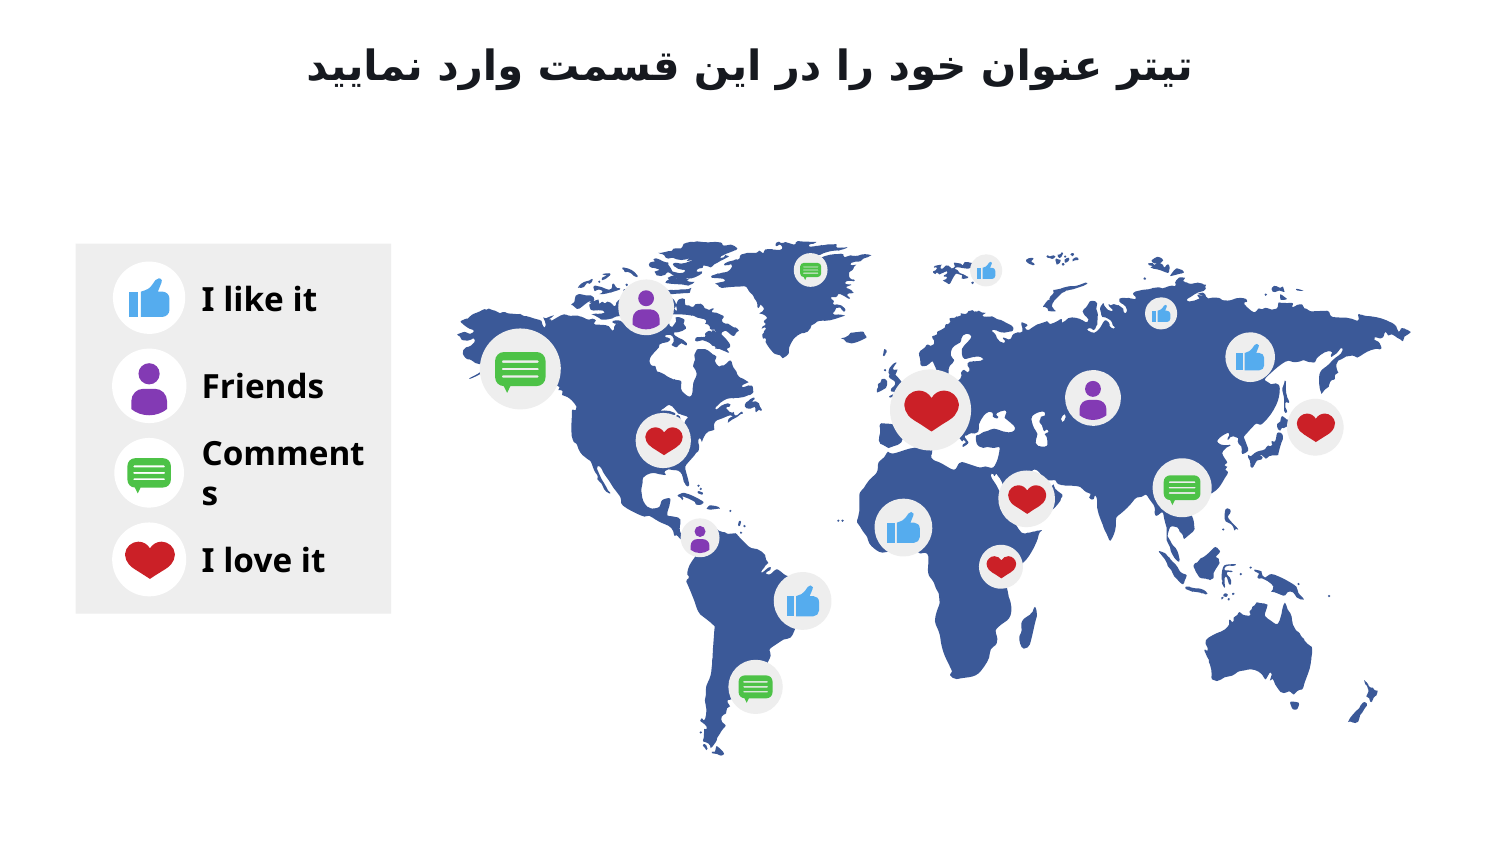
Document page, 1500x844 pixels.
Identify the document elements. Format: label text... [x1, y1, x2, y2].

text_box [728, 659, 783, 715]
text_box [793, 252, 828, 288]
text_box Comments [186, 434, 386, 510]
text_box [770, 571, 835, 631]
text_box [456, 240, 1412, 756]
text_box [1152, 458, 1212, 518]
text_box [111, 348, 187, 424]
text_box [476, 328, 565, 410]
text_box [1286, 398, 1344, 456]
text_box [680, 518, 720, 558]
text_box تیتر عنوان خود را در این قسمت وارد نمایید [0, 6, 1500, 96]
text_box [889, 369, 972, 451]
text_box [968, 254, 1005, 287]
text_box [1064, 369, 1122, 427]
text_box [635, 412, 692, 469]
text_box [111, 522, 187, 597]
text_box I love it [186, 521, 357, 598]
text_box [111, 437, 187, 508]
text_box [871, 498, 936, 557]
text_box Friends [186, 347, 357, 423]
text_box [109, 261, 190, 335]
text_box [1143, 297, 1180, 330]
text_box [1222, 332, 1278, 383]
text_box I like it [187, 259, 357, 336]
text_box [75, 243, 392, 614]
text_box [617, 279, 675, 336]
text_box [995, 470, 1059, 528]
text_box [975, 544, 1027, 589]
